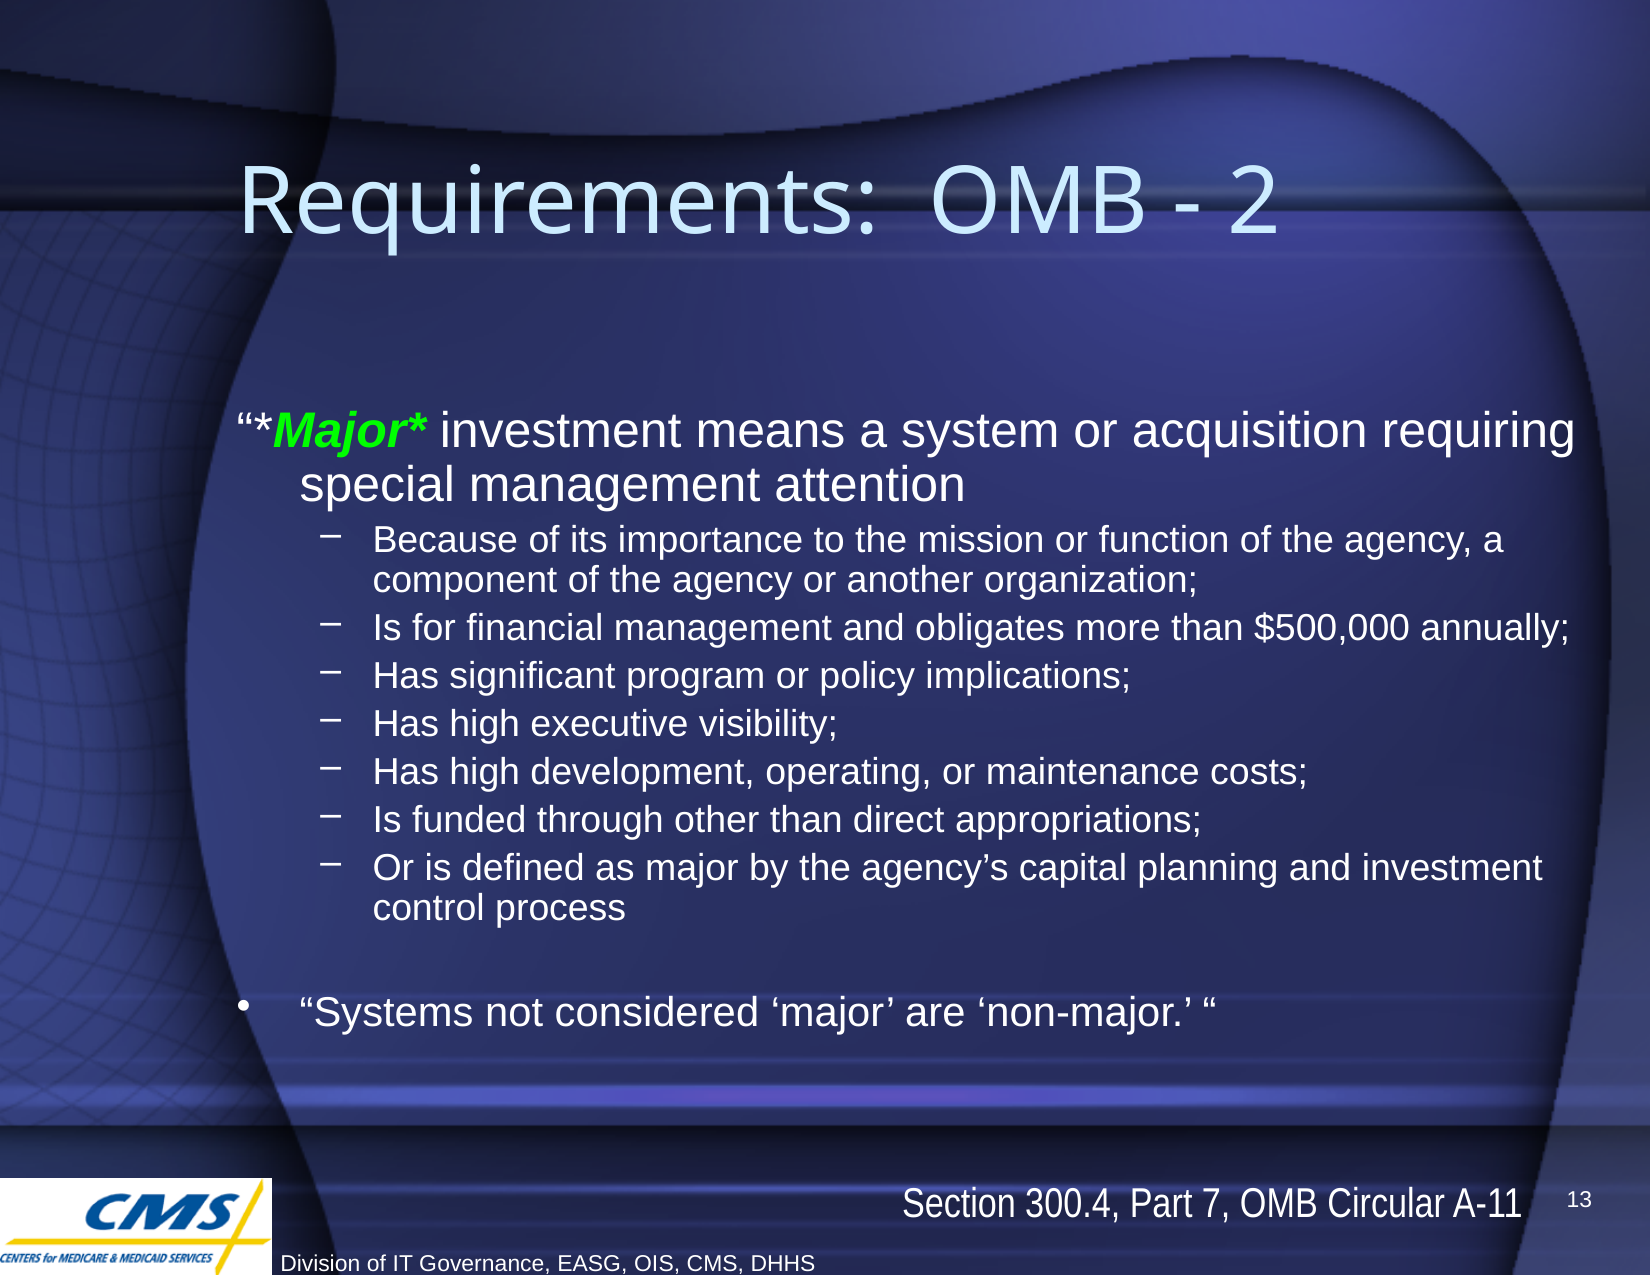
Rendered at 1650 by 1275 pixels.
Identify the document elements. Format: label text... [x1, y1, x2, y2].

text_box Section 300.4, Part 7, OMB Circular A-11 [274, 1168, 1538, 1234]
list “*Major* investment means a system or acquisition requiring special management attention Because of its importance to the mission or function of the agency, a component of the agency or another organization; Is for financial management and obligates more than $500,000 annually; Has significant program or policy implications; Has high executive visibility; Has high development, operating, or maintenance costs; Is funded through other than direct appropriations; Or is defined as major by the agency’s capital planning and investment control process “Systems not considered ‘major’ are ‘non-major.’ “ [220, 325, 1609, 1162]
picture [0, 0, 1650, 1275]
title Requirements: OMB - 2 [220, 111, 1609, 282]
slide_number 13 [1264, 1175, 1610, 1247]
